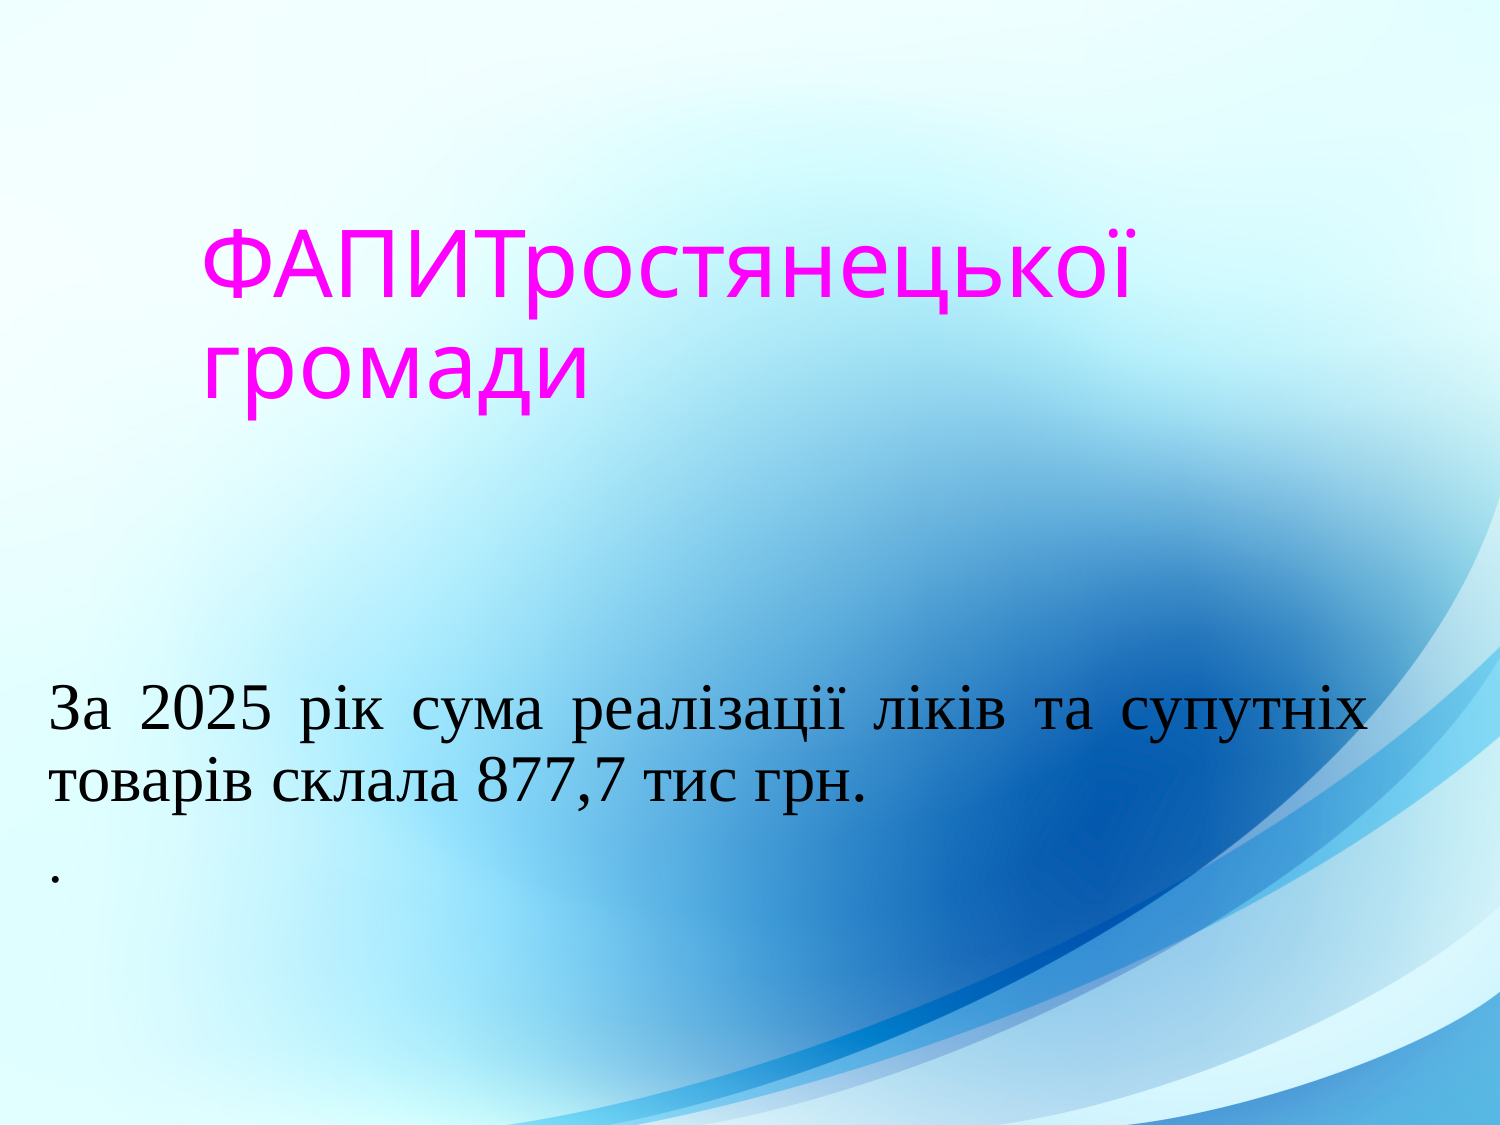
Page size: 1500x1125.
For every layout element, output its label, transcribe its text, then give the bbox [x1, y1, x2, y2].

title ФАПИТростянецької громади [185, 205, 1444, 427]
subtitle За 2025 рік сума реалізації ліків та супутніх товарів склала 877,7 тис грн. . [33, 664, 1385, 1065]
picture [0, 0, 1500, 1125]
